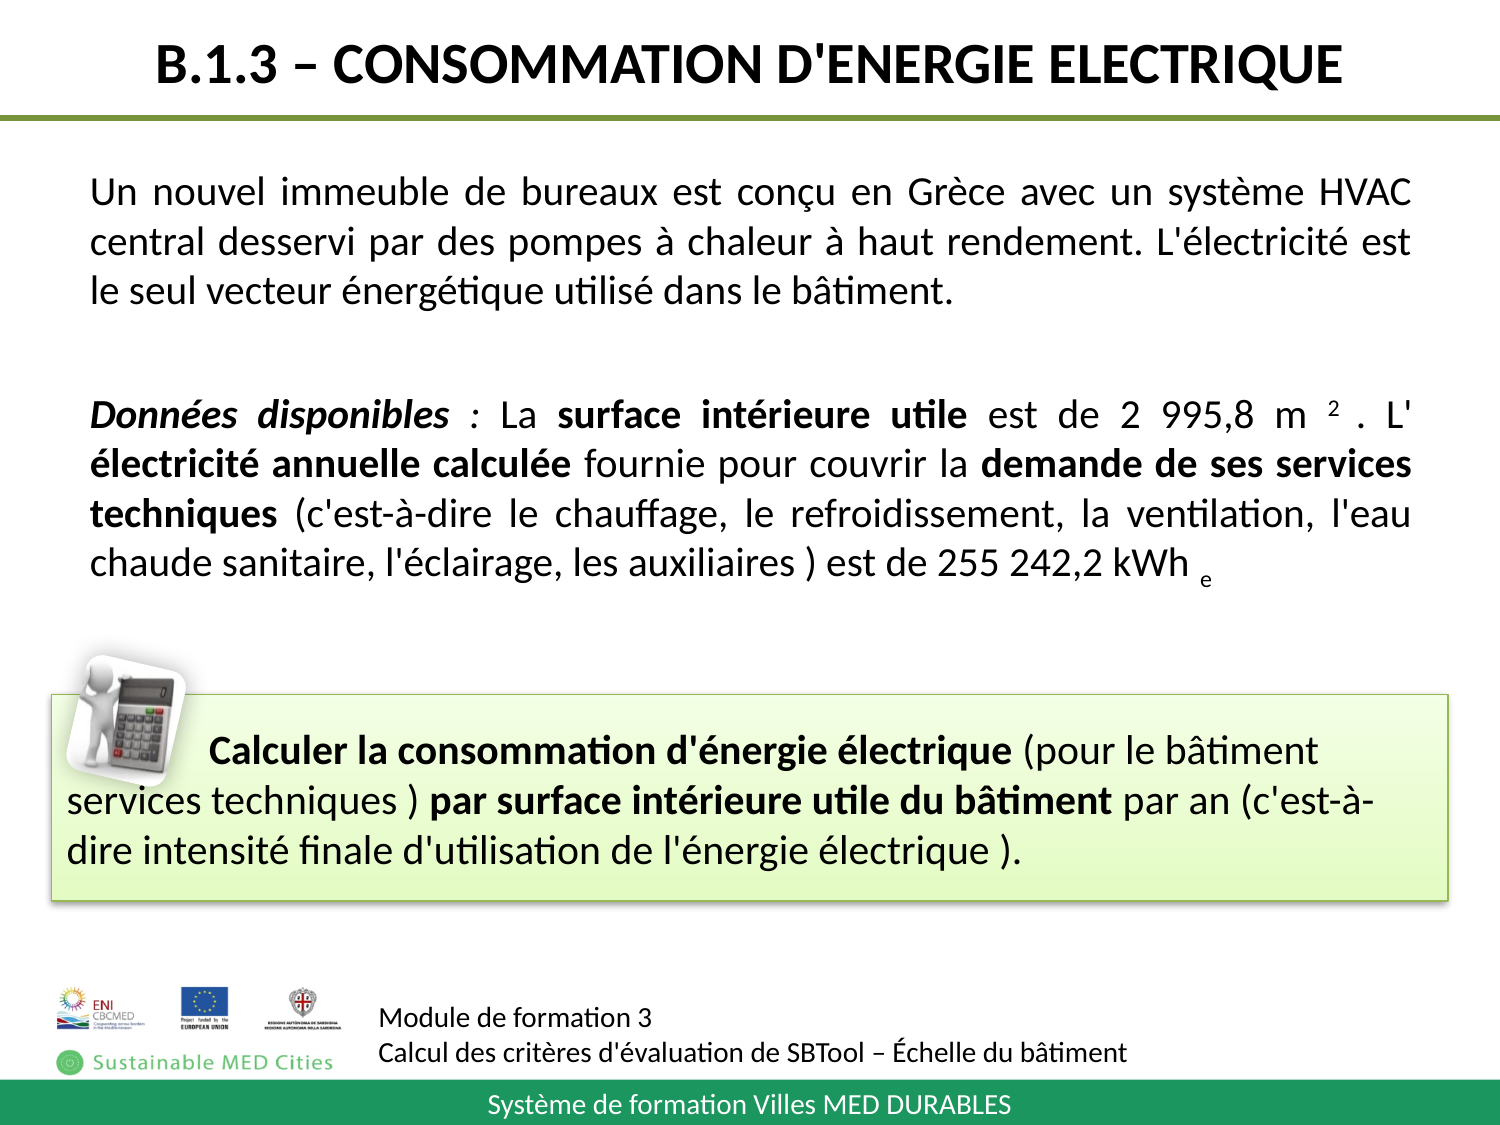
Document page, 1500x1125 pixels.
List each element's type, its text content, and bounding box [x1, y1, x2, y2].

list Un nouvel immeuble de bureaux est conçu en Grèce avec un système HVAC central desservi par des pompes à chaleur à haut rendement. L'électricité est le seul vecteur énergétique utilisé dans le bâtiment. Données disponibles : La surface intérieure utile est de 2 995,8 m 2 . L' électricité annuelle calculée fournie pour couvrir la demande de ses services techniques (c'est-à-dire le chauffage, le refroidissement, la ventilation, l'eau chaude sanitaire, l'éclairage, les auxiliaires ) est de 255 242,2 kWh e [75, 157, 1428, 602]
title B.1.3 – CONSOMMATION D'ENERGIE ELECTRIQUE [0, 0, 1500, 121]
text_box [0, 972, 1500, 1125]
picture [89, 655, 130, 661]
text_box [51, 661, 1449, 902]
